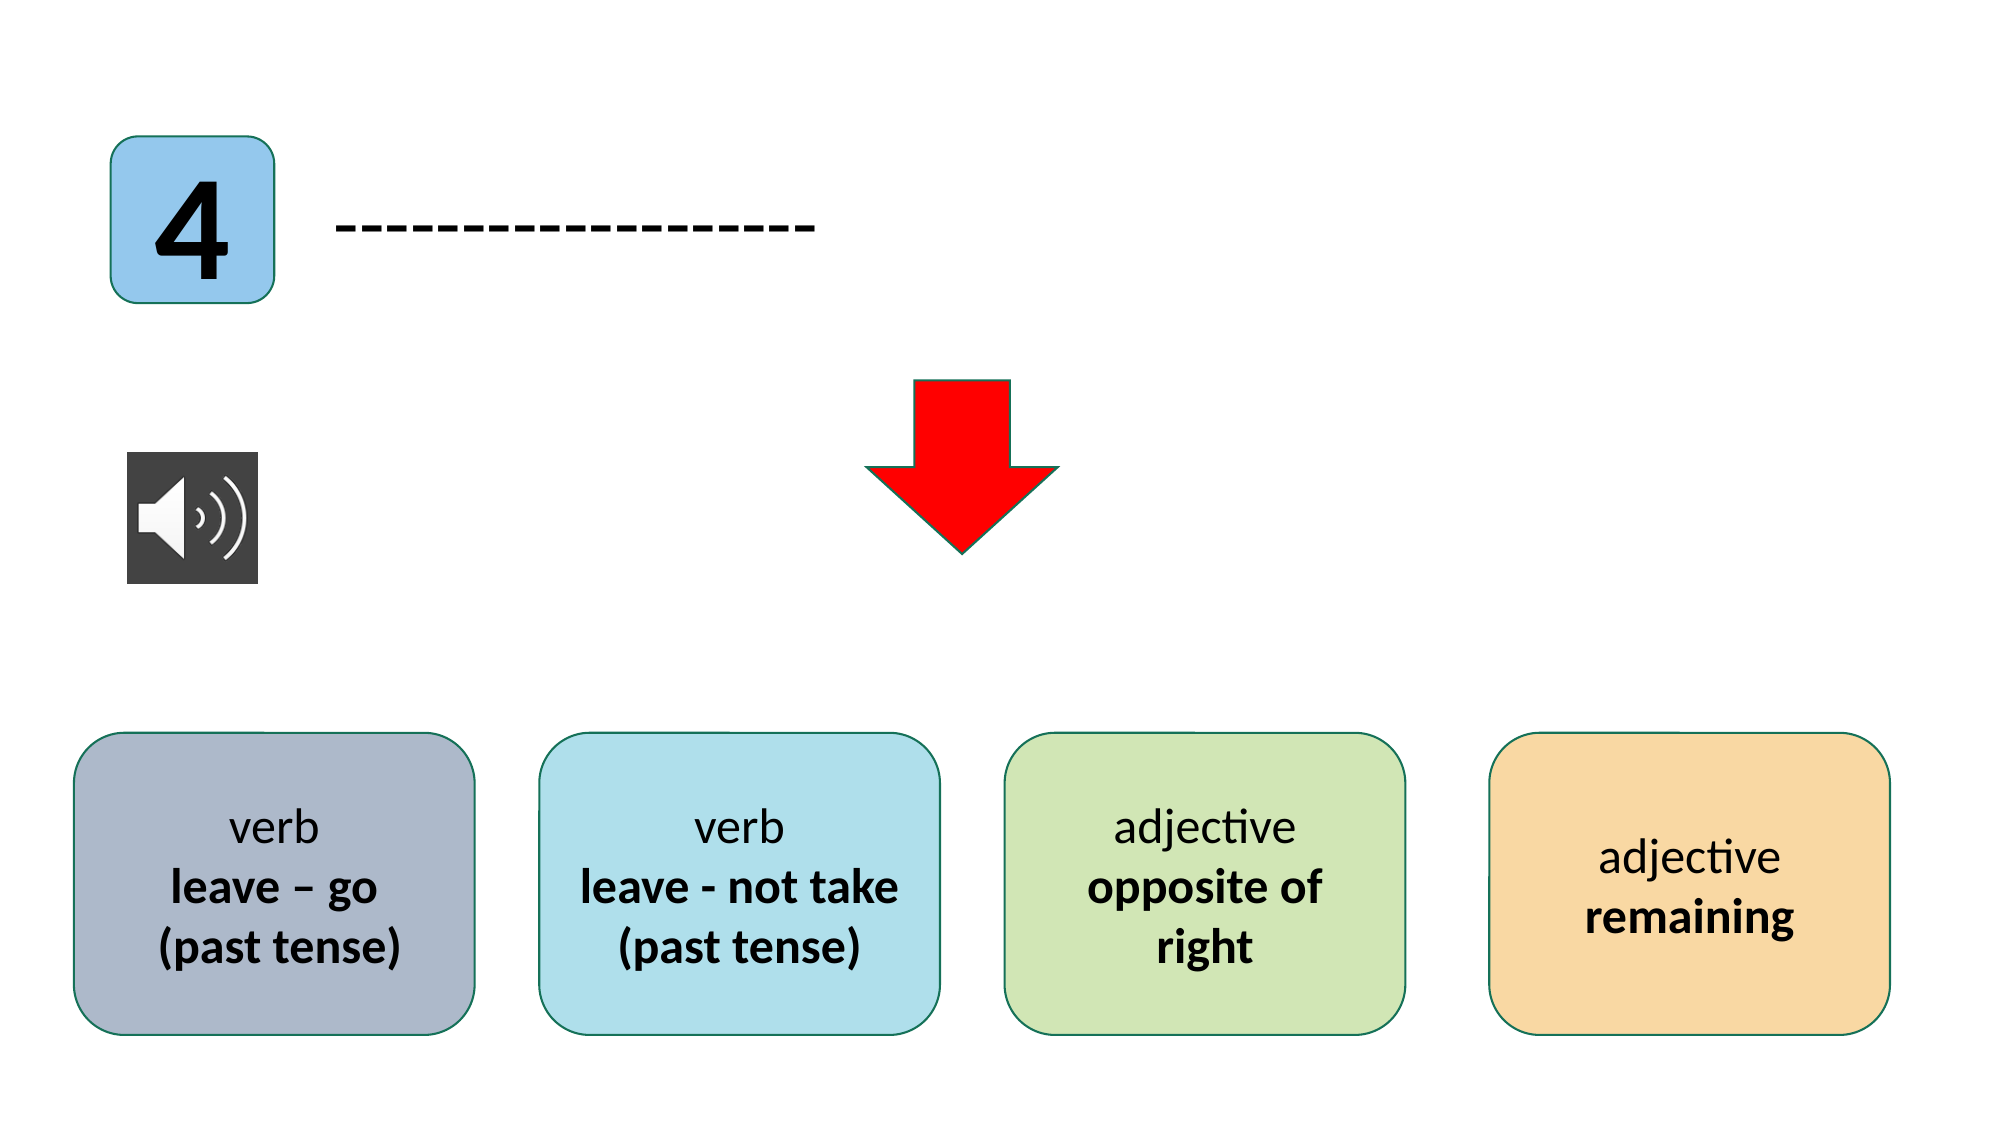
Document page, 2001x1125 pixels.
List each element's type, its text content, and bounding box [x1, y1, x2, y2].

text_box adjective remaining [1488, 731, 1892, 1036]
text_box verb leave - not take (past tense) [538, 731, 942, 1036]
picture [125, 451, 260, 585]
text_box [863, 379, 1061, 556]
text_box verb leave – go (past tense) [72, 731, 476, 1036]
text_box adjective opposite of right [1003, 731, 1407, 1036]
text_box 4 [109, 135, 276, 305]
text_box ------------------- [319, 161, 1859, 277]
